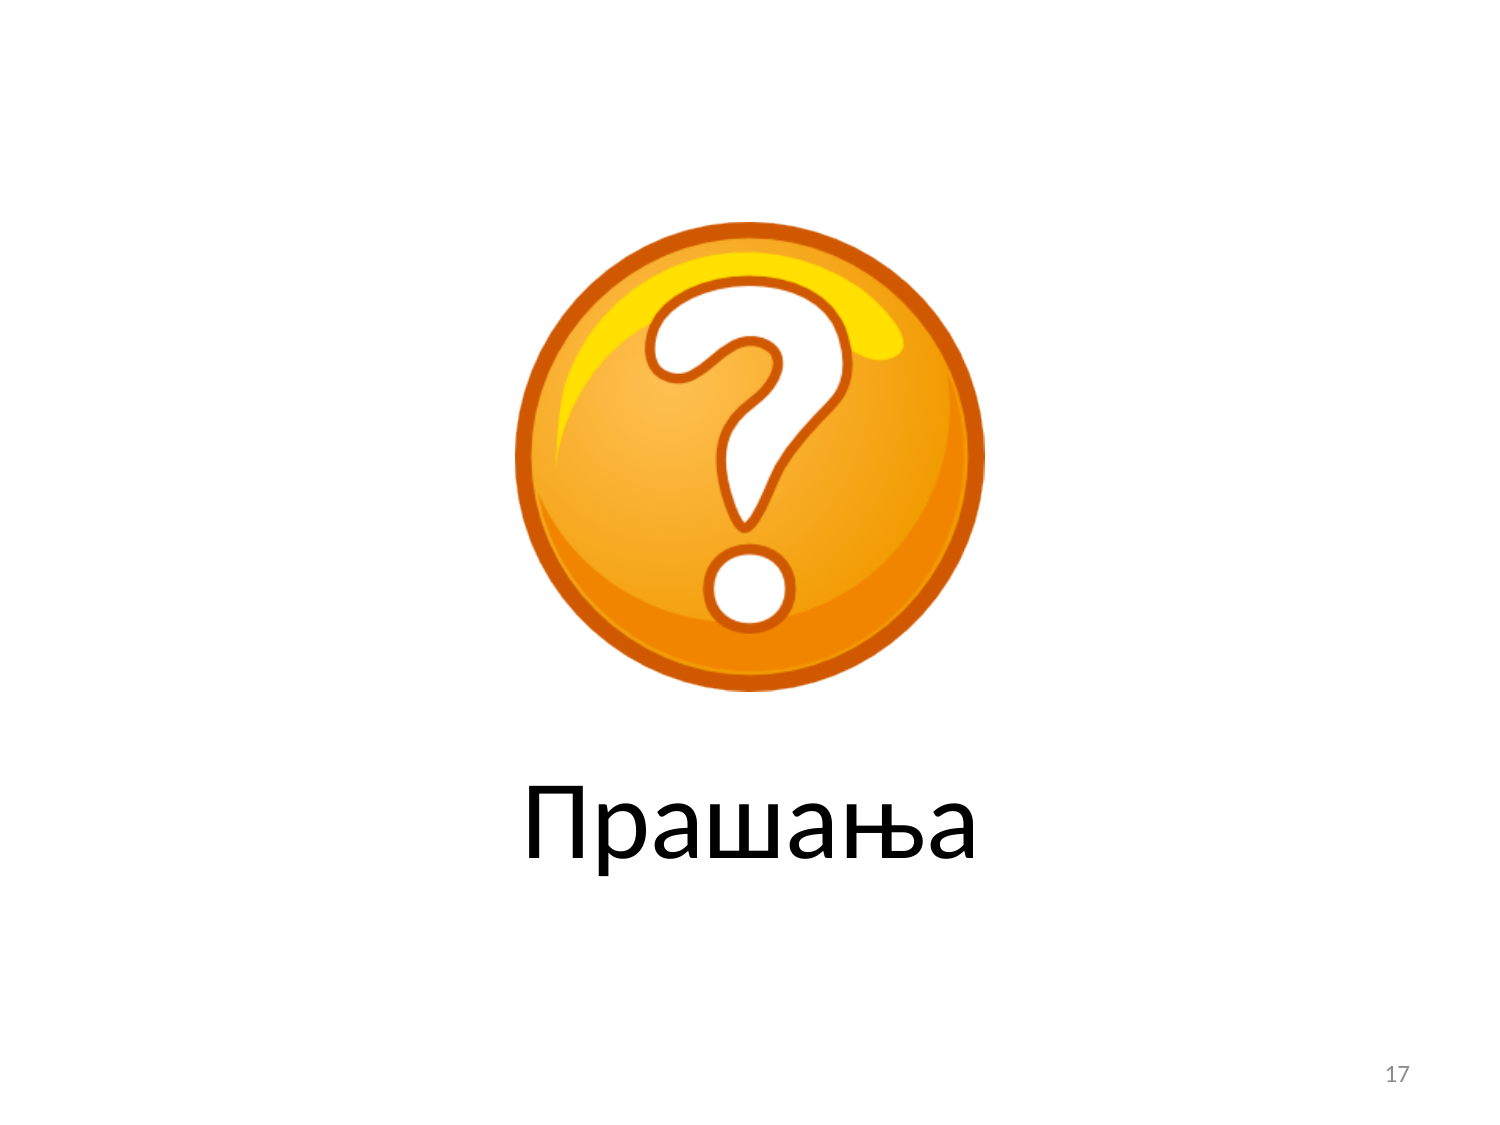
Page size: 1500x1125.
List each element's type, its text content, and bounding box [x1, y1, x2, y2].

picture [515, 222, 985, 692]
slide_number 17 [1074, 1042, 1425, 1103]
text_box Прашања [506, 738, 996, 888]
